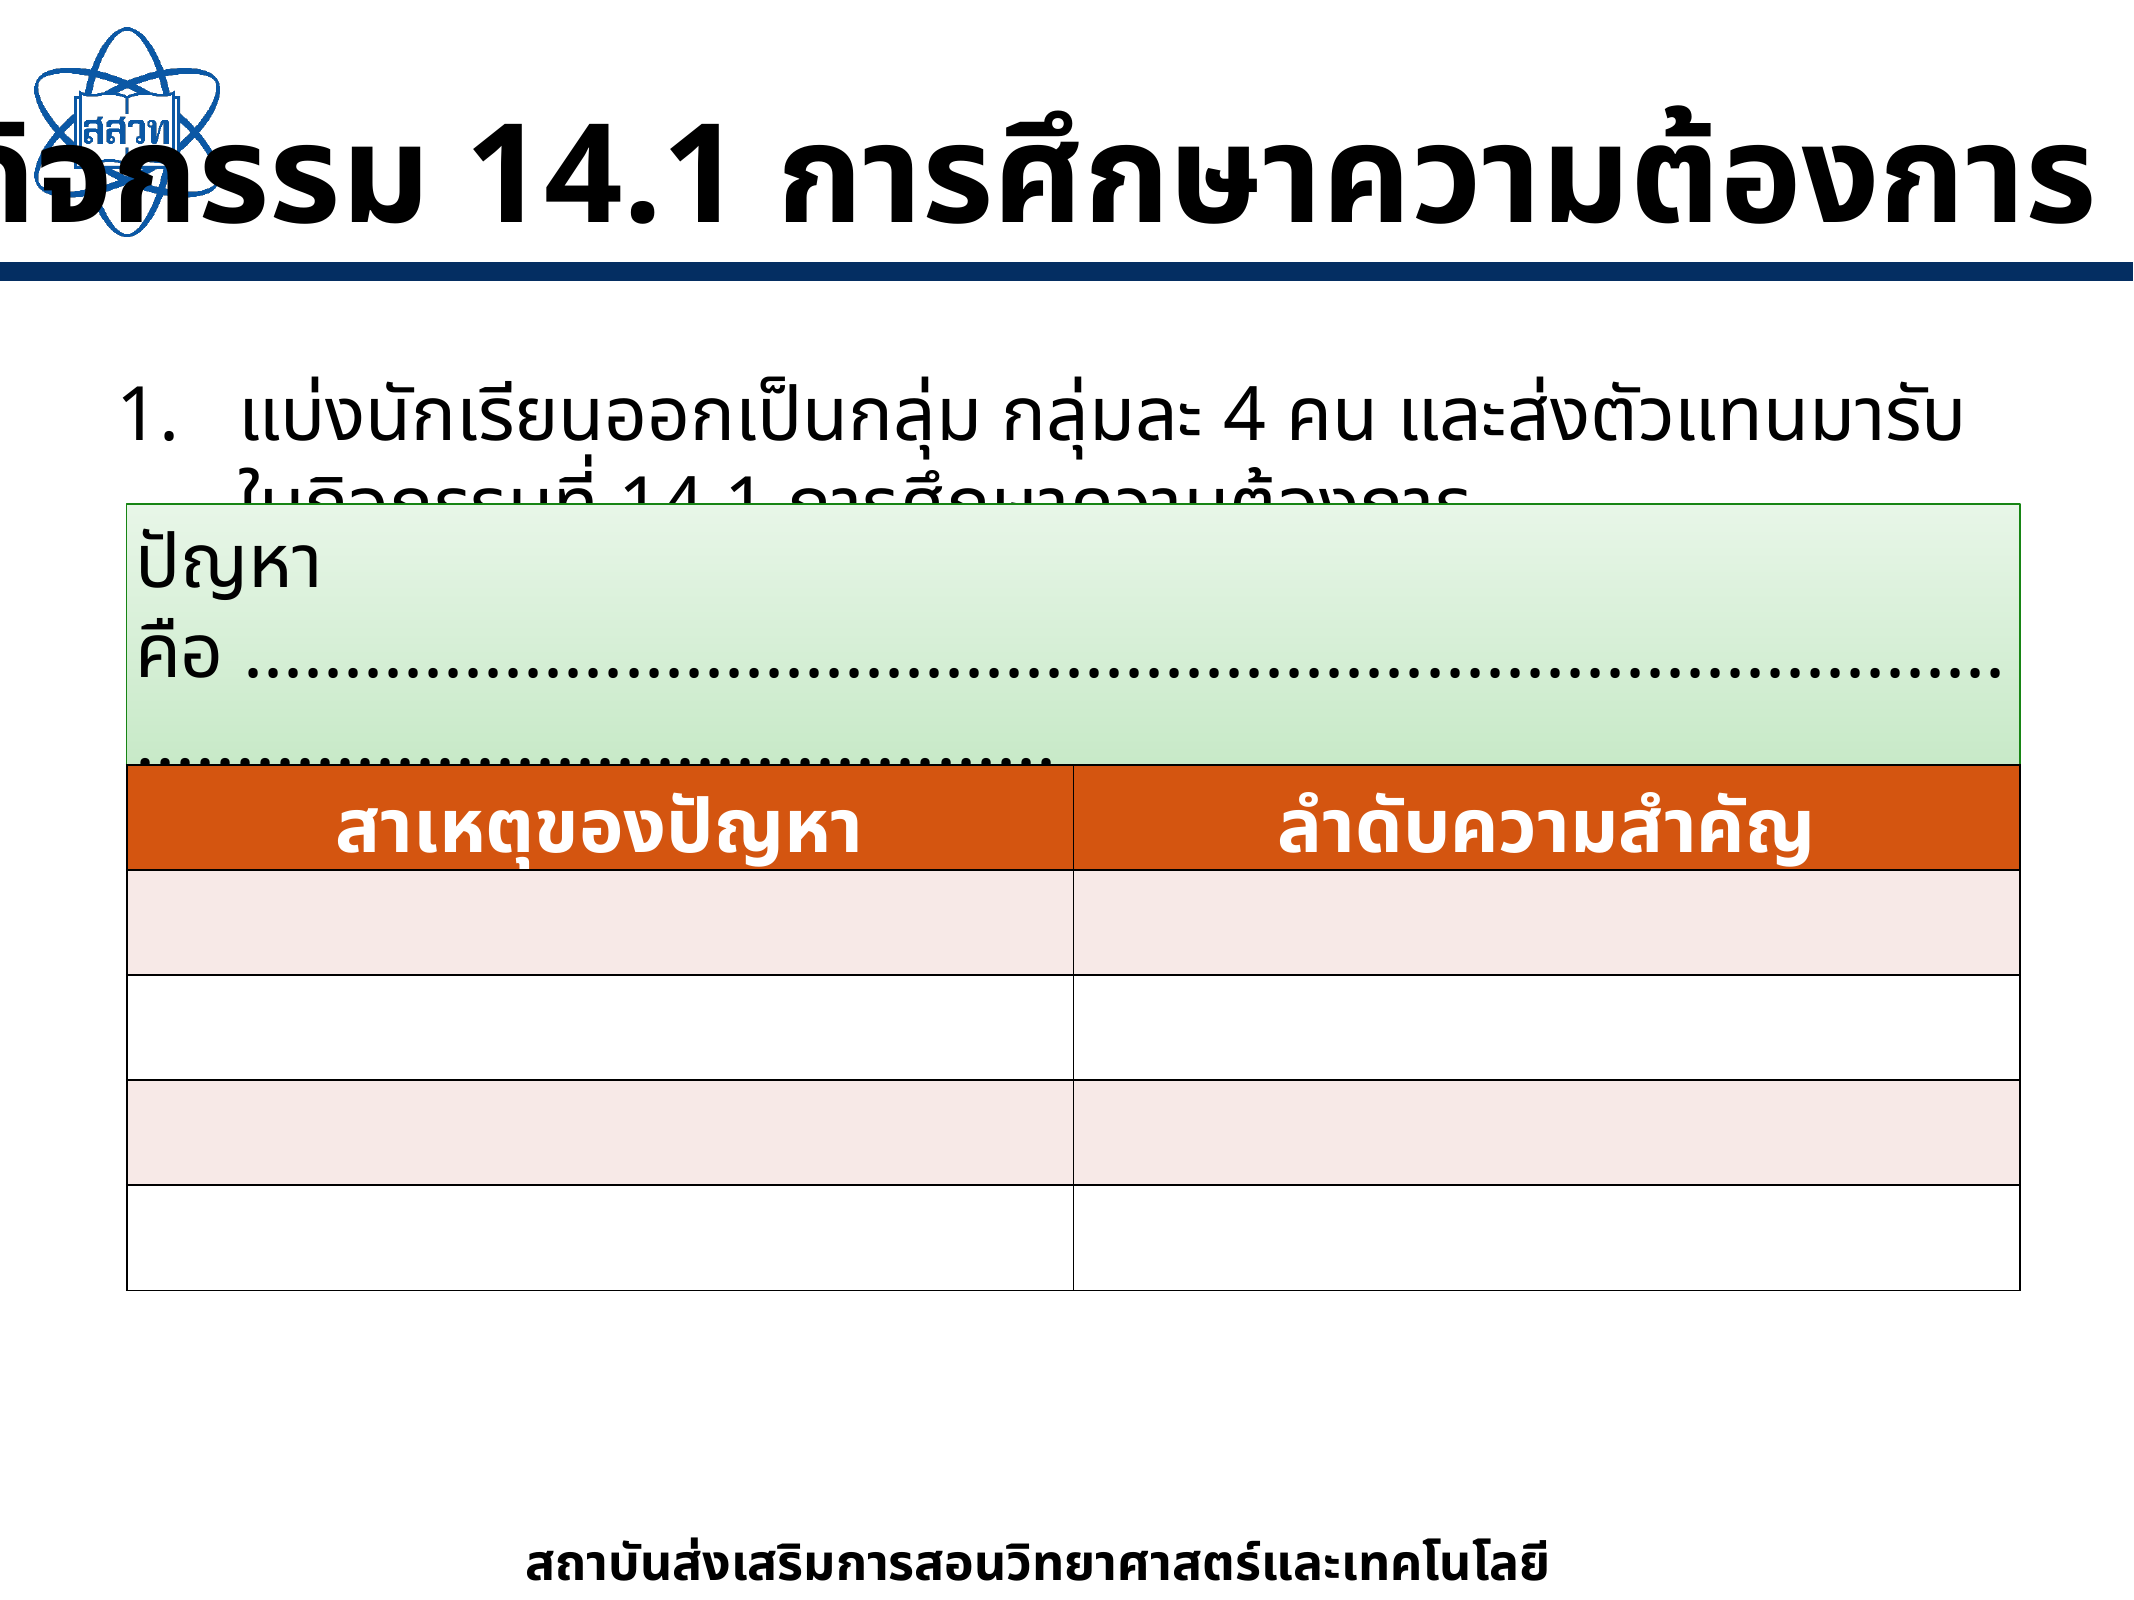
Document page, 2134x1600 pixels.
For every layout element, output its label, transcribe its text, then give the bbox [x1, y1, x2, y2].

text_box ปัญหา คือ ...................................................................................................................................... [126, 503, 2021, 764]
table_cell [1074, 976, 2019, 1079]
table_cell [1074, 1186, 2019, 1290]
text_box กิจกรรม 14.1 การศึกษาความต้องการ [0, 77, 2106, 259]
table_cell [128, 1186, 1073, 1290]
picture [33, 27, 220, 237]
table_cell [128, 871, 1073, 974]
table_header สาเหตุของปัญหา [128, 766, 1073, 869]
table_cell [128, 1081, 1073, 1184]
table_cell [1074, 871, 2019, 974]
table_cell [128, 976, 1073, 1079]
text_box สถาบันส่งเสริมการสอนวิทยาศาสตร์และเทคโนโลยี [74, 1522, 2002, 1589]
text_box แบ่งนักเรียนออกเป็นกลุ่ม กลุ่มละ 4 คน และส่งตัวแทนมารับใบกิจกรรมที่ 14.1 การศึกษาความต้องการ [108, 357, 2002, 555]
table_cell [1074, 1081, 2019, 1184]
table_header ลำดับความสำคัญ [1074, 766, 2019, 869]
